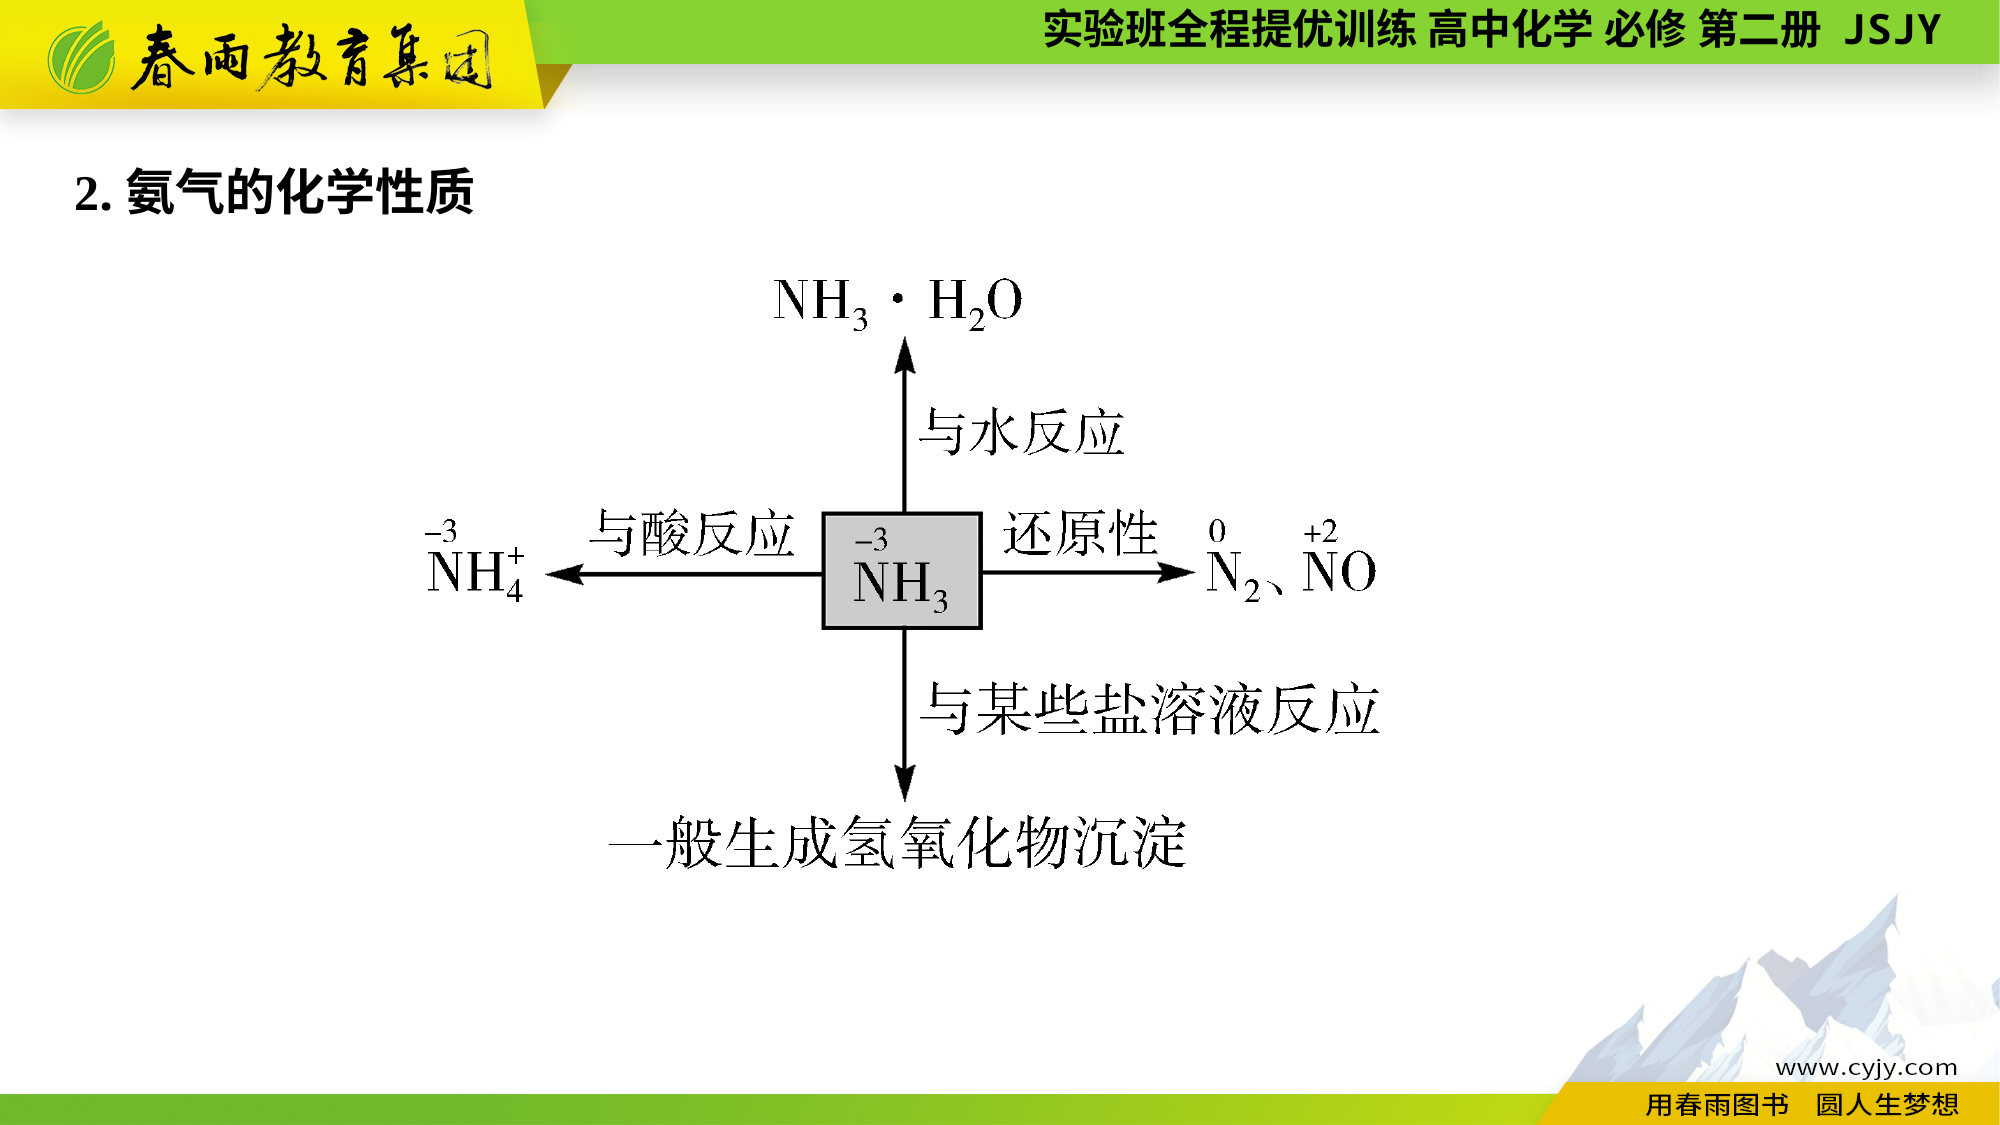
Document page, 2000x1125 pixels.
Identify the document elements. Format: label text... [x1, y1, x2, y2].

list 2.氨气的化学性质 [59, 122, 1944, 309]
picture [0, 0, 2000, 1125]
